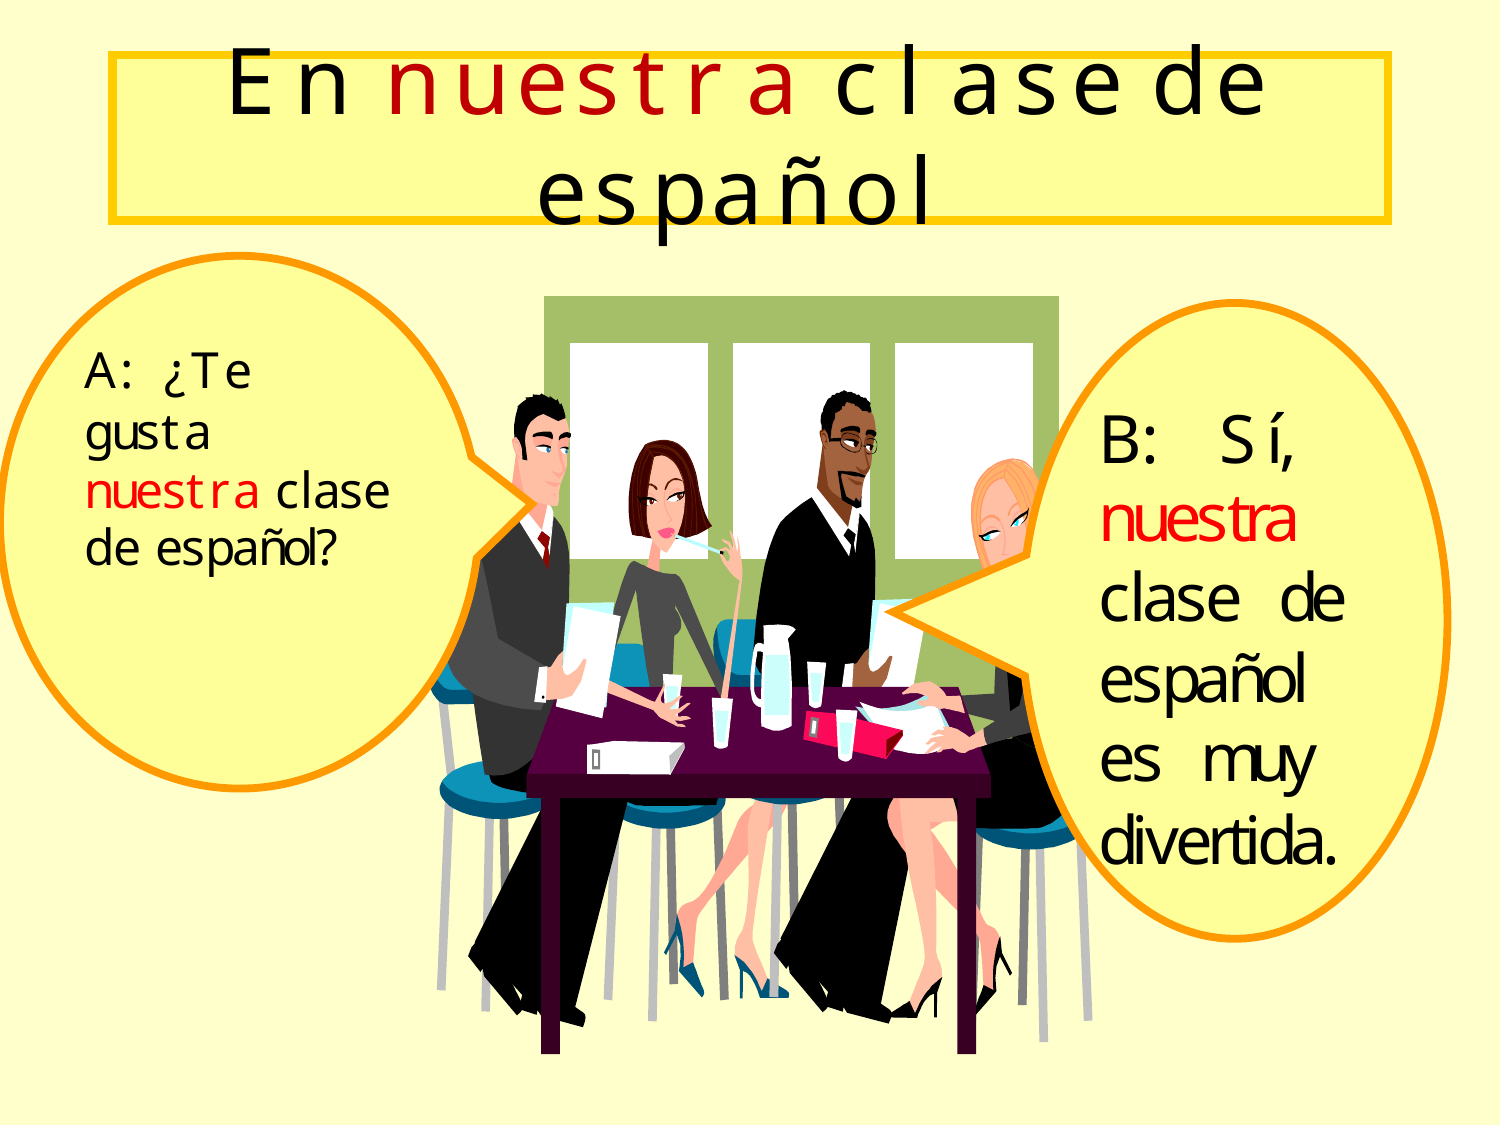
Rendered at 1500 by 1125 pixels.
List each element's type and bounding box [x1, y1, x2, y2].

text_box [0, 0, 1500, 1125]
